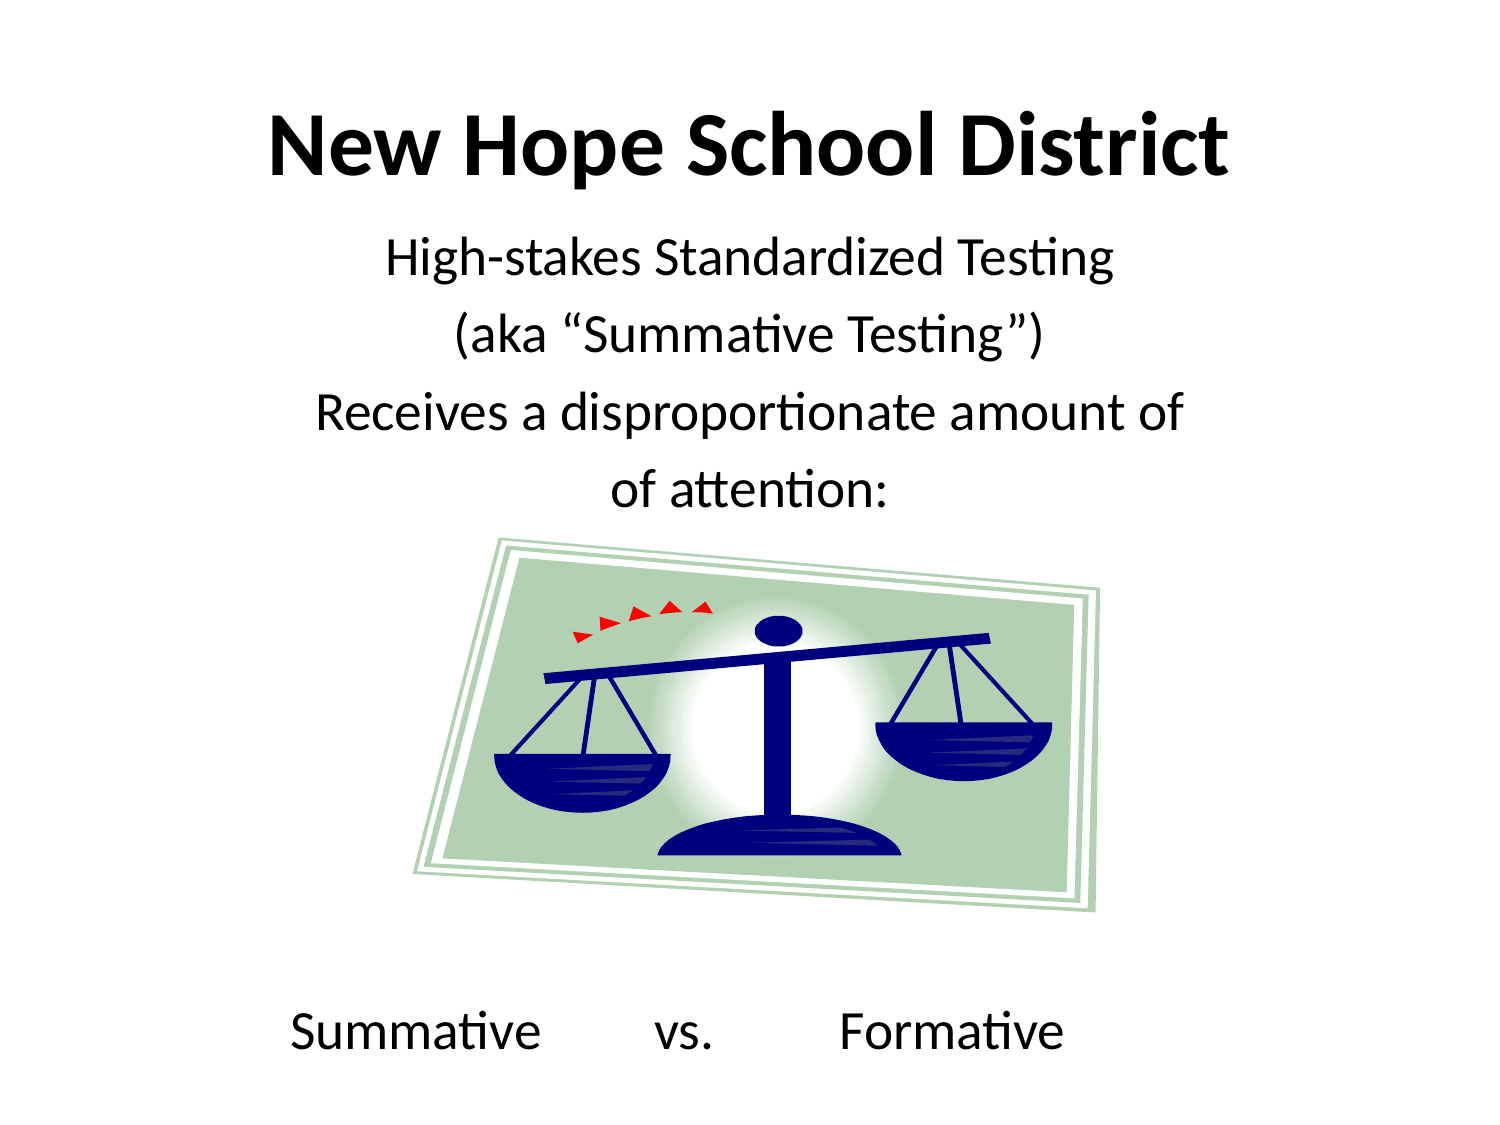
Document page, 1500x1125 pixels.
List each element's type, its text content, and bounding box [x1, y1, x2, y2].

picture [412, 537, 1101, 913]
title New Hope School District [75, 45, 1425, 212]
list High-stakes Standardized Testing (aka “Summative Testing”) Receives a disproportionate amount of of attention: Summative vs. Formative [75, 212, 1425, 1075]
